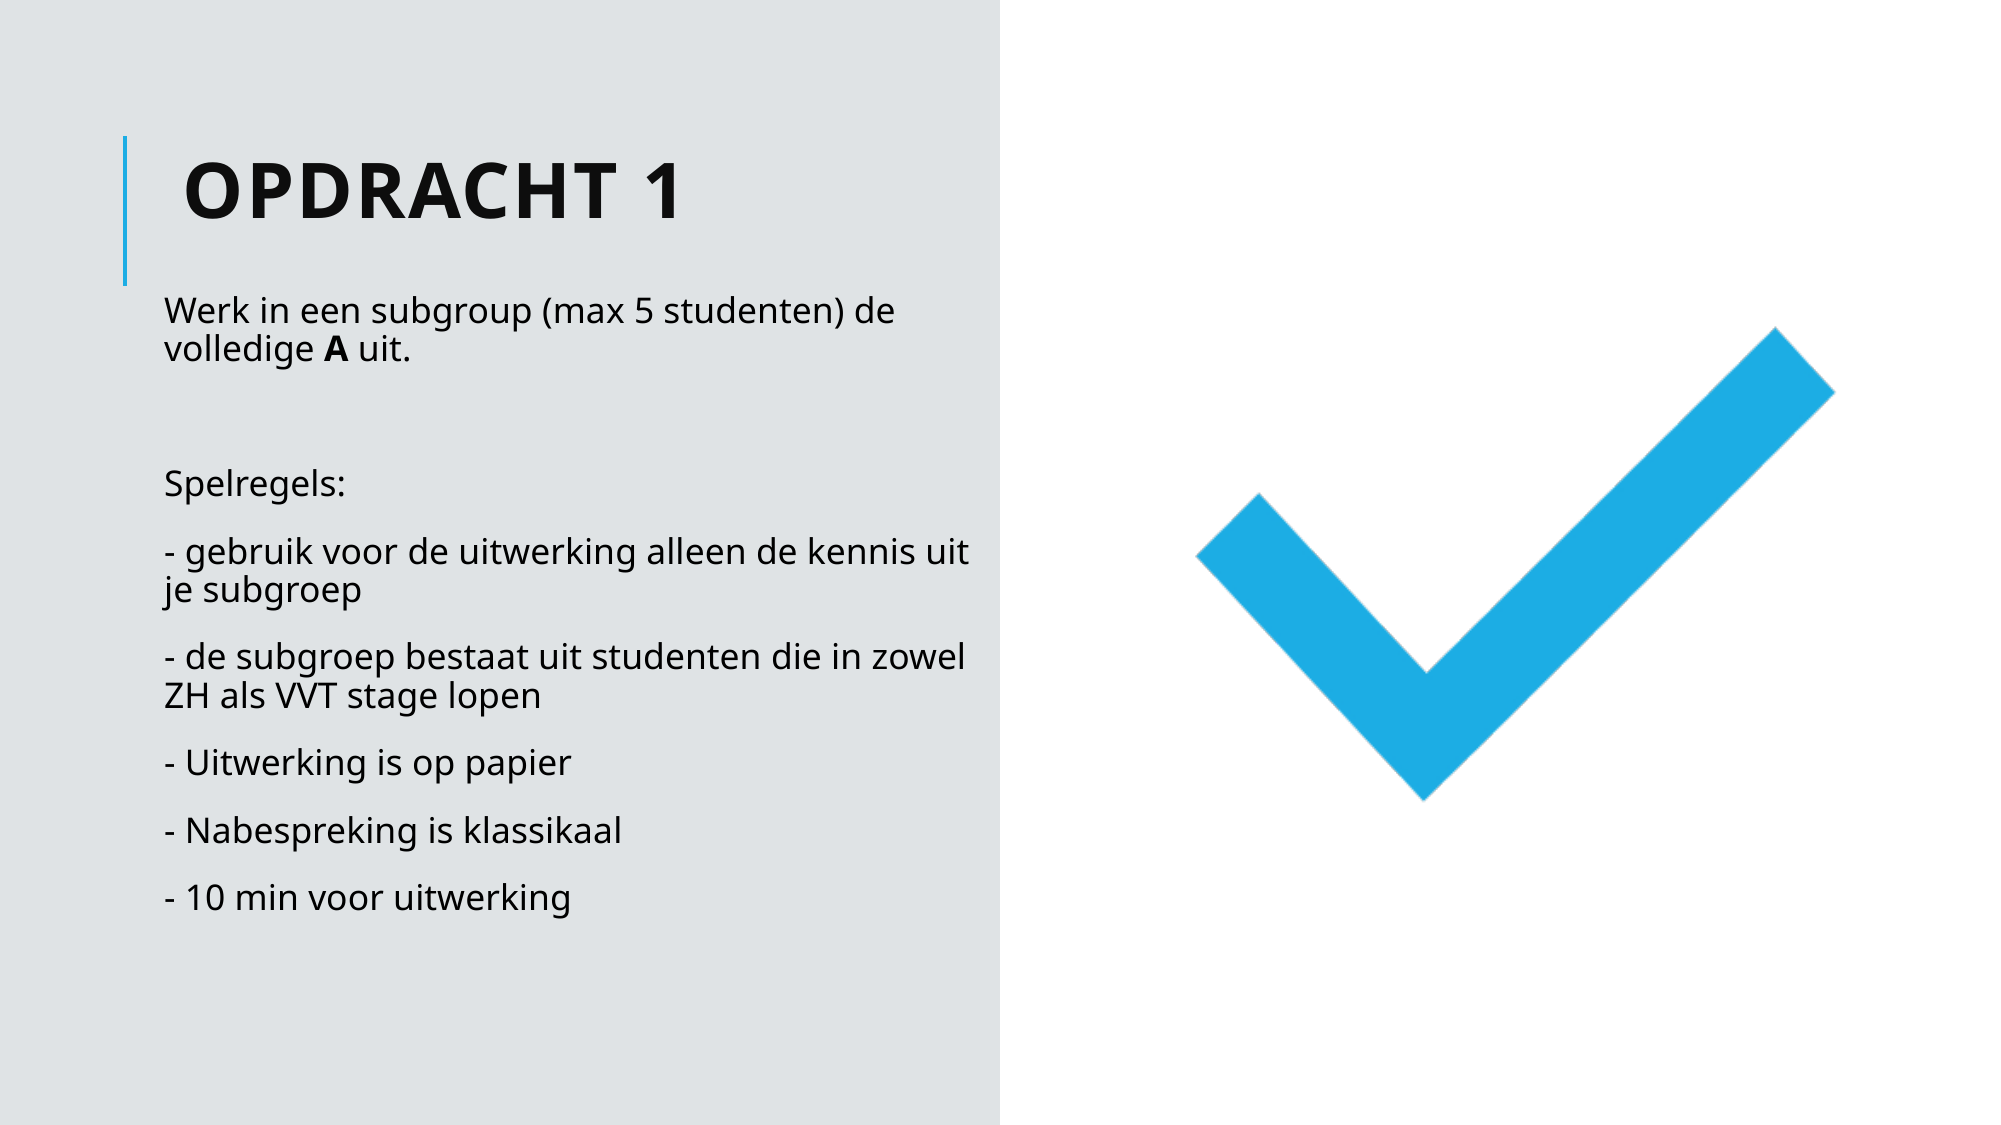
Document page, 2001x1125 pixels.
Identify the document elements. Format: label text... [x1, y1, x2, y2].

picture [1189, 220, 1843, 906]
text_box [0, 0, 1001, 1125]
title Opdracht 1 [168, 152, 888, 242]
list Werk in een subgroup (max 5 studenten) de volledige A uit. Spelregels: - gebruik voor de uitwerking alleen de kennis uit je subgroep - de subgroep bestaat uit studenten die in zowel ZH als VVT stage lopen - Uitwerking is op papier - Nabespreking is klassikaal - 10 min voor uitwerking [141, 285, 982, 1067]
